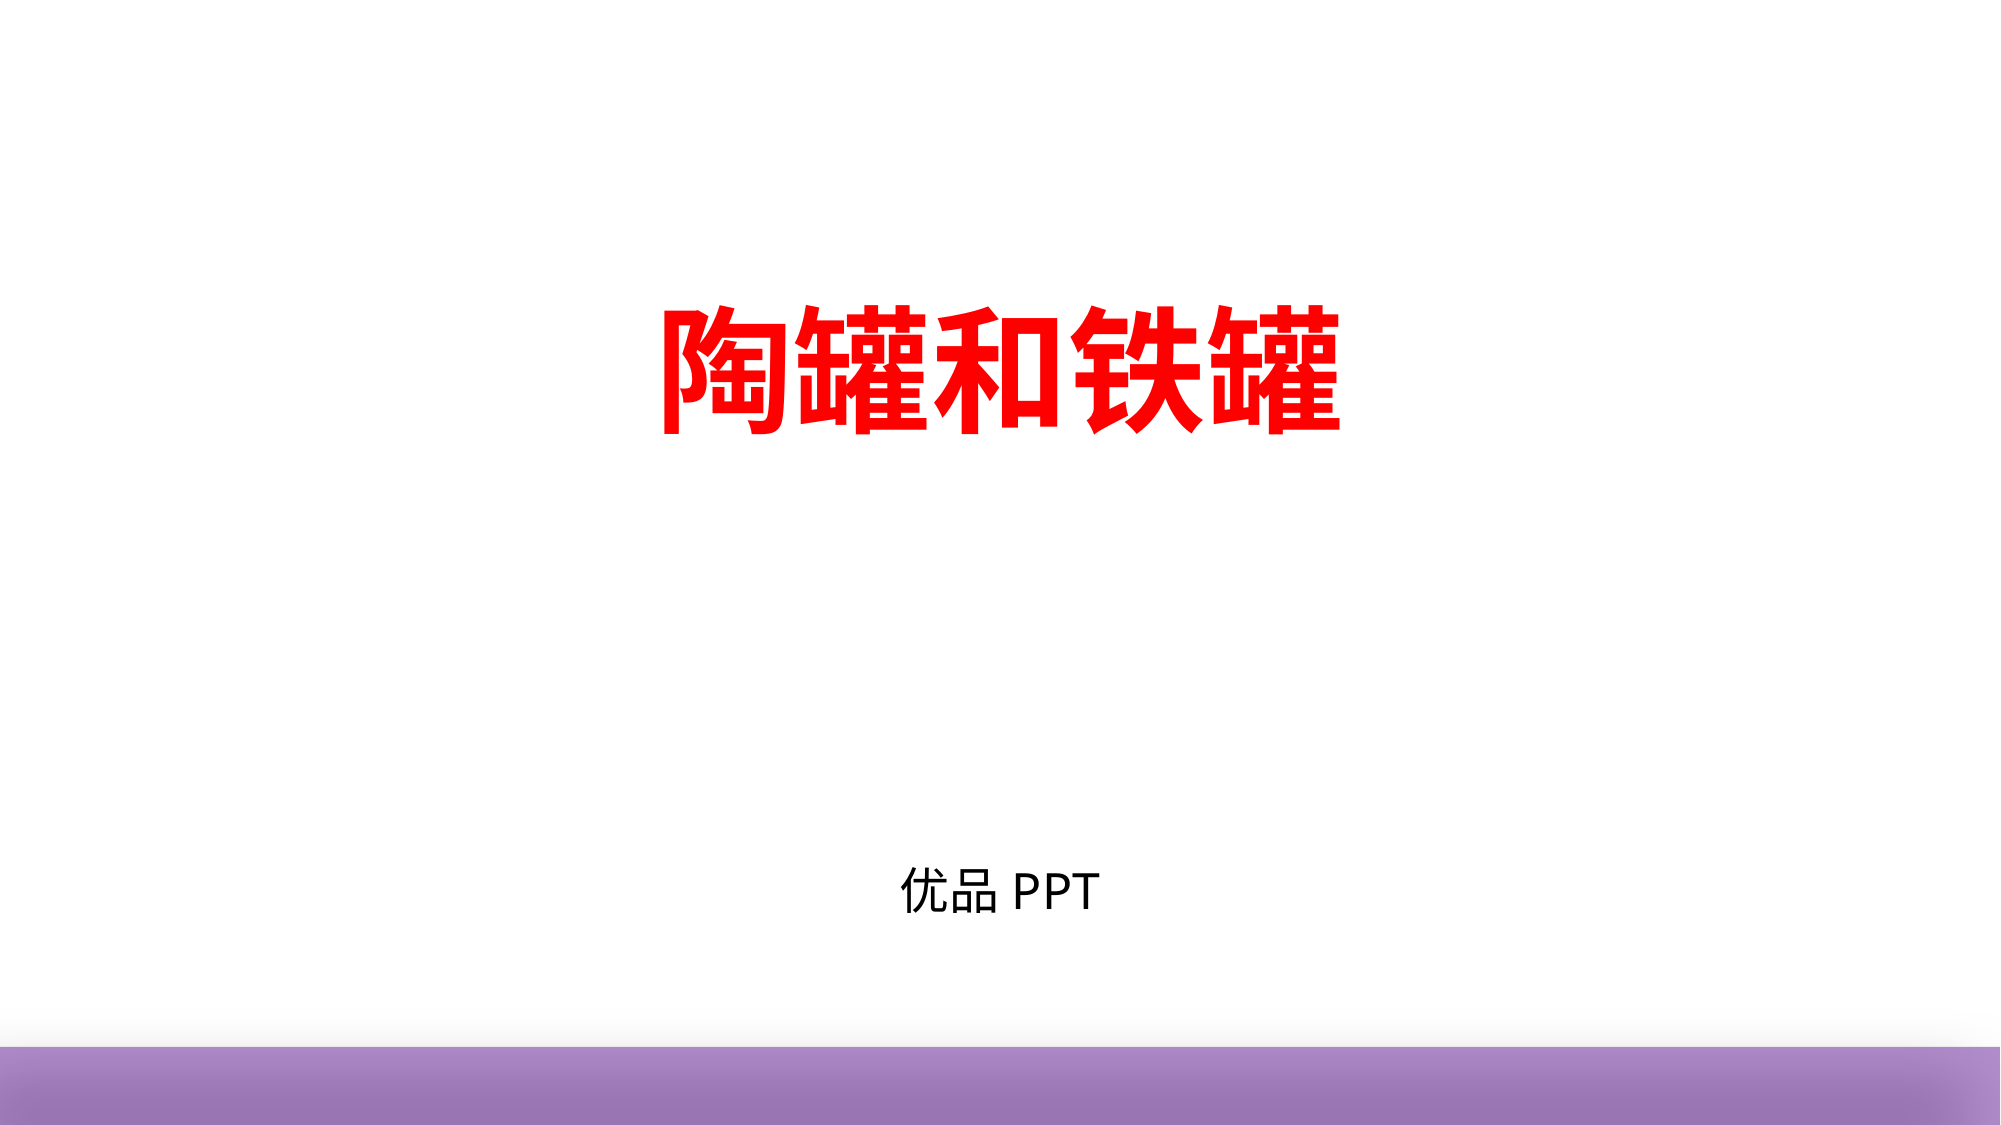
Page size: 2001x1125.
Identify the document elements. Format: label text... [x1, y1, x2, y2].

text_box 陶罐和铁罐 [260, 289, 1744, 450]
text_box 优品PPT [249, 846, 1750, 927]
